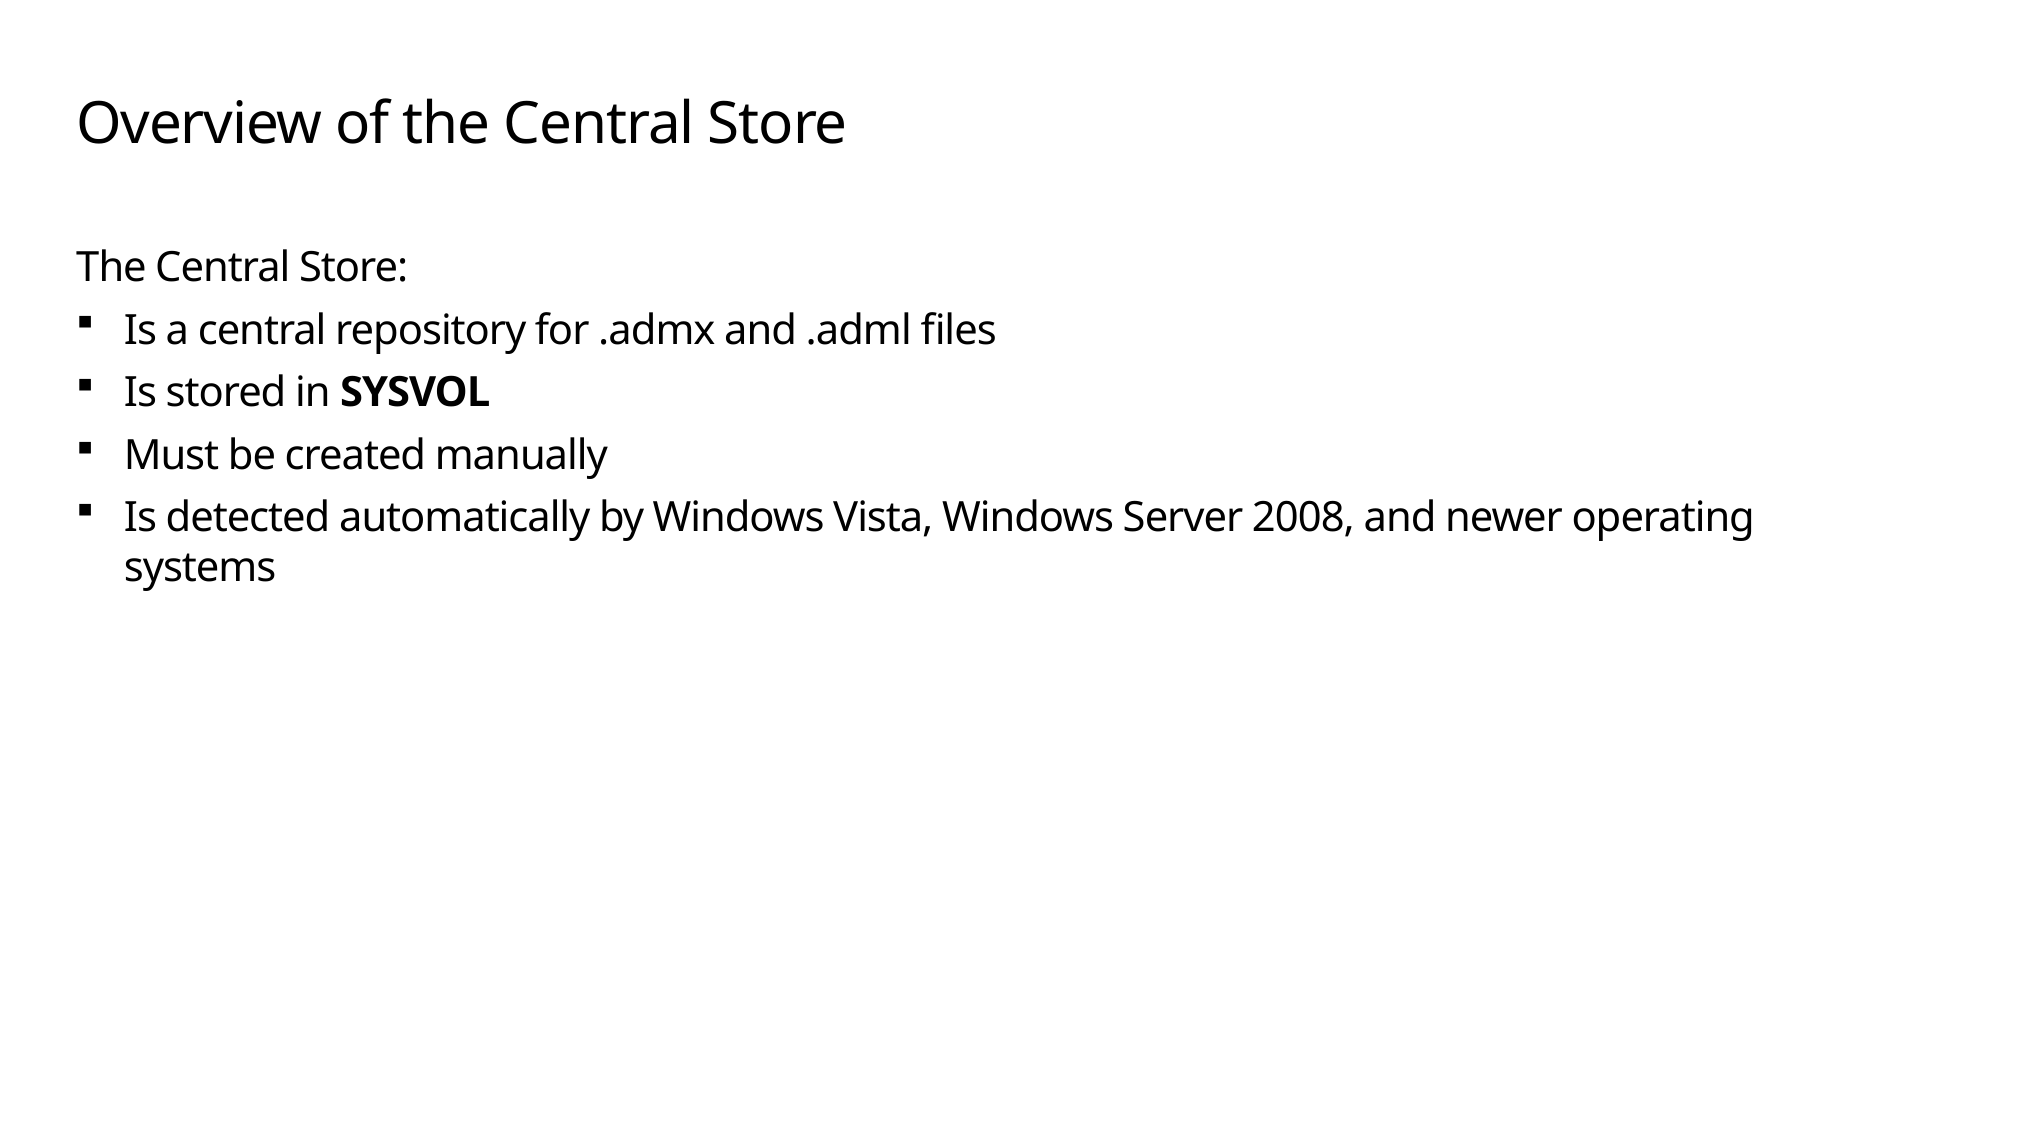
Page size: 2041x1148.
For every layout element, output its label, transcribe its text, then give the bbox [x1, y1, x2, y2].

list The Central Store: Is a central repository for .admx and .adml files Is stored in SYSVOL Must be created manually Is detected automatically by Windows Vista, Windows Server 2008, and newer operating systems [76, 240, 1900, 1014]
title Overview of the Central Store [76, 93, 1968, 161]
